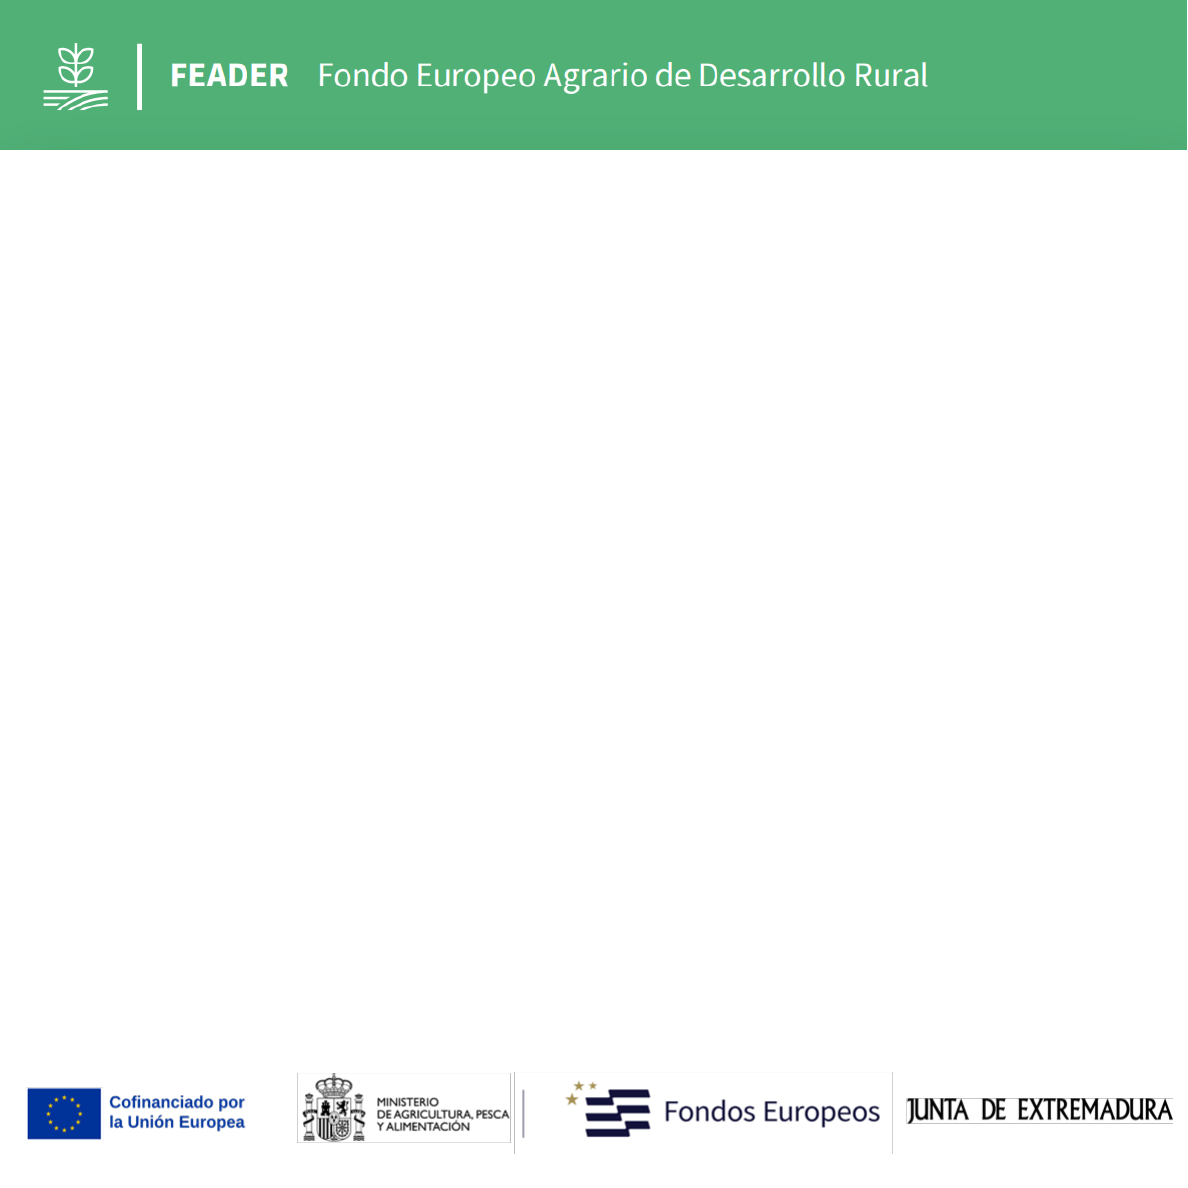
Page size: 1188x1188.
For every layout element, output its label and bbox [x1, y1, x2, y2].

picture [0, 0, 1187, 150]
picture [14, 1071, 1173, 1154]
